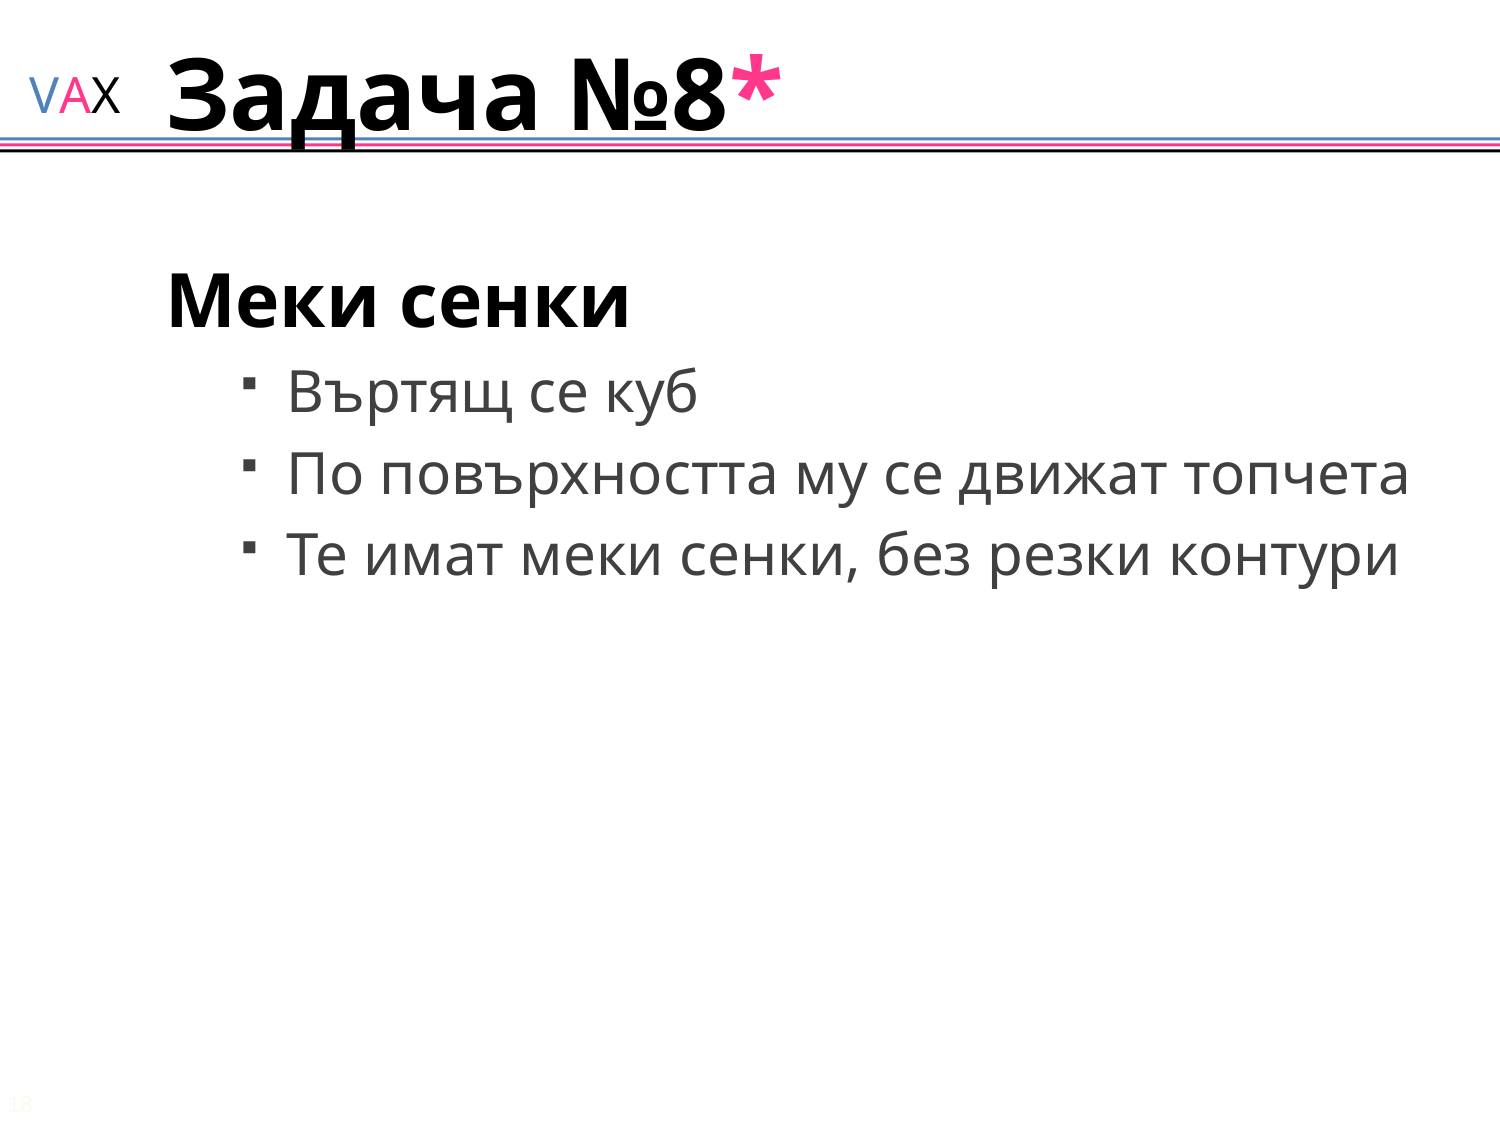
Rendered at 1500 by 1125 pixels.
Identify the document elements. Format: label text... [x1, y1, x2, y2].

list Меки сенки Въртящ се куб По повърхността му се движат топчета Те имат меки сенки, без резки контури [150, 200, 1488, 1113]
title Задача №8* [0, 37, 1500, 144]
